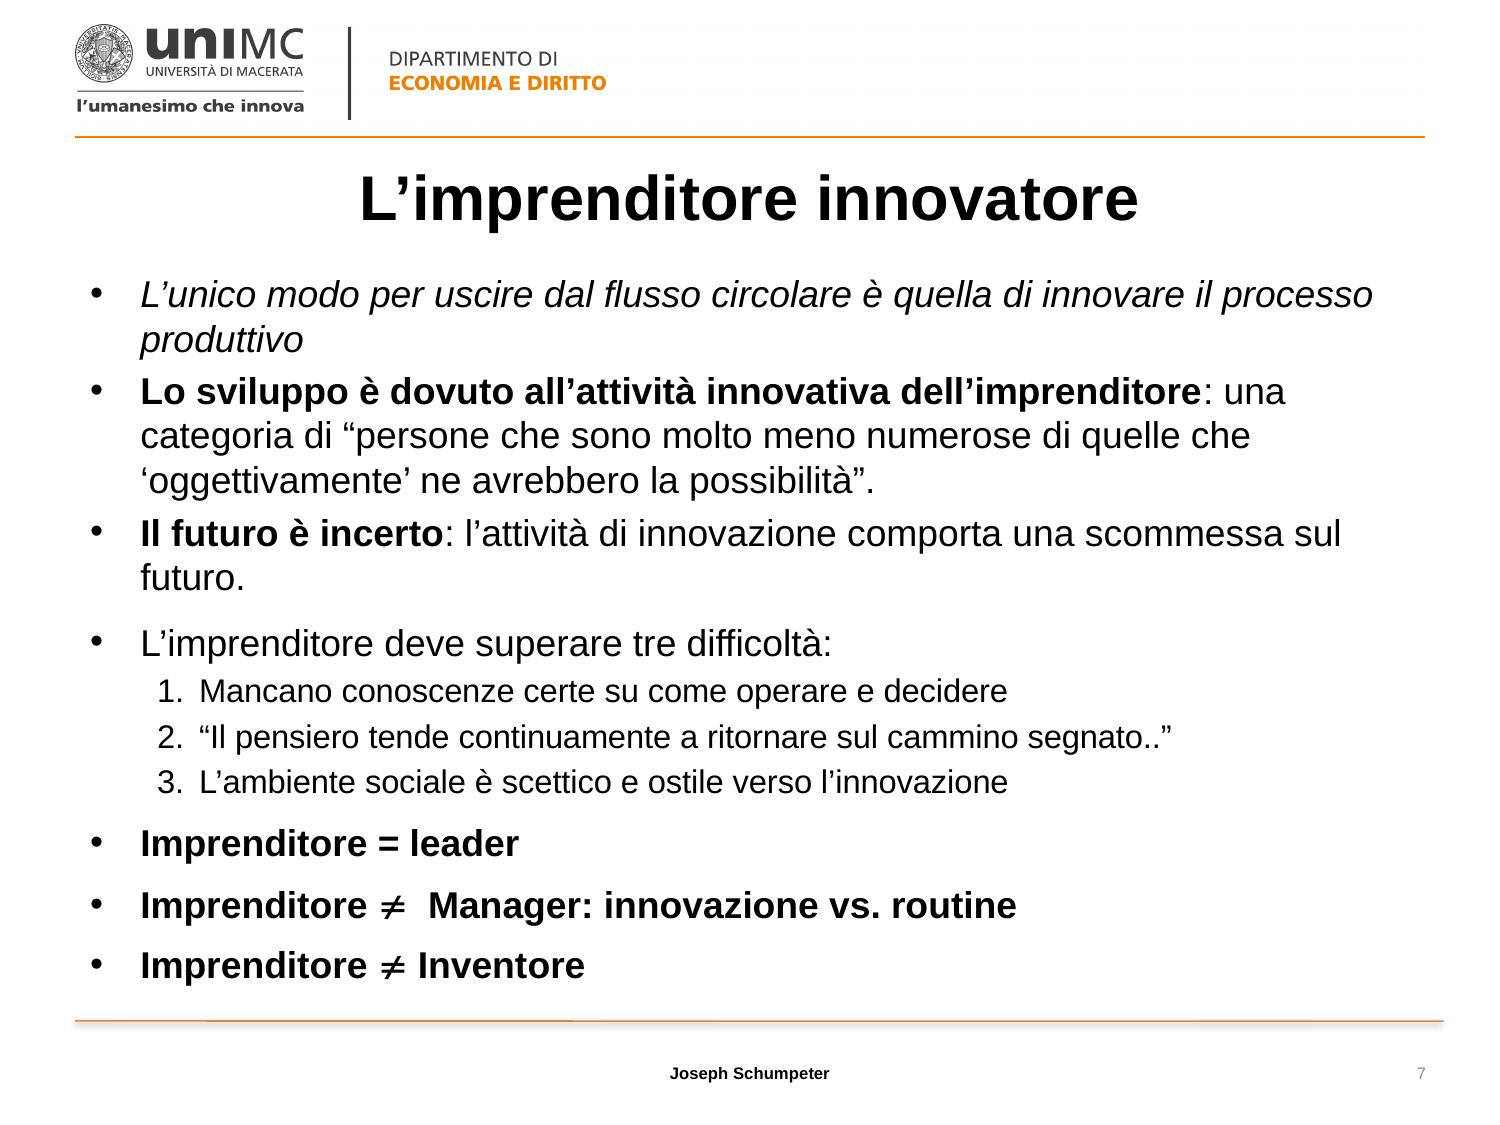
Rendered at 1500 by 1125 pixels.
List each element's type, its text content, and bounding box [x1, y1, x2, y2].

slide_number 7 [1091, 1042, 1442, 1103]
title L’imprenditore innovatore [75, 149, 1425, 241]
list L’unico modo per uscire dal flusso circolare è quella di innovare il processo produttivo Lo sviluppo è dovuto all’attività innovativa dell’imprenditore: una categoria di “persone che sono molto meno numerose di quelle che ‘oggettivamente’ ne avrebbero la possibilità”. Il futuro è incerto: l’attività di innovazione comporta una scommessa sul futuro. L’imprenditore deve superare tre difficoltà: Mancano conoscenze certe su come operare e decidere “Il pensiero tende continuamente a ritornare sul cammino segnato..” L’ambiente sociale è scettico e ostile verso l’innovazione Imprenditore = leader Imprenditore  Manager: innovazione vs. routine Imprenditore  Inventore [75, 262, 1425, 1005]
footer Joseph Schumpeter [512, 1042, 988, 1103]
picture [75, 24, 1425, 138]
